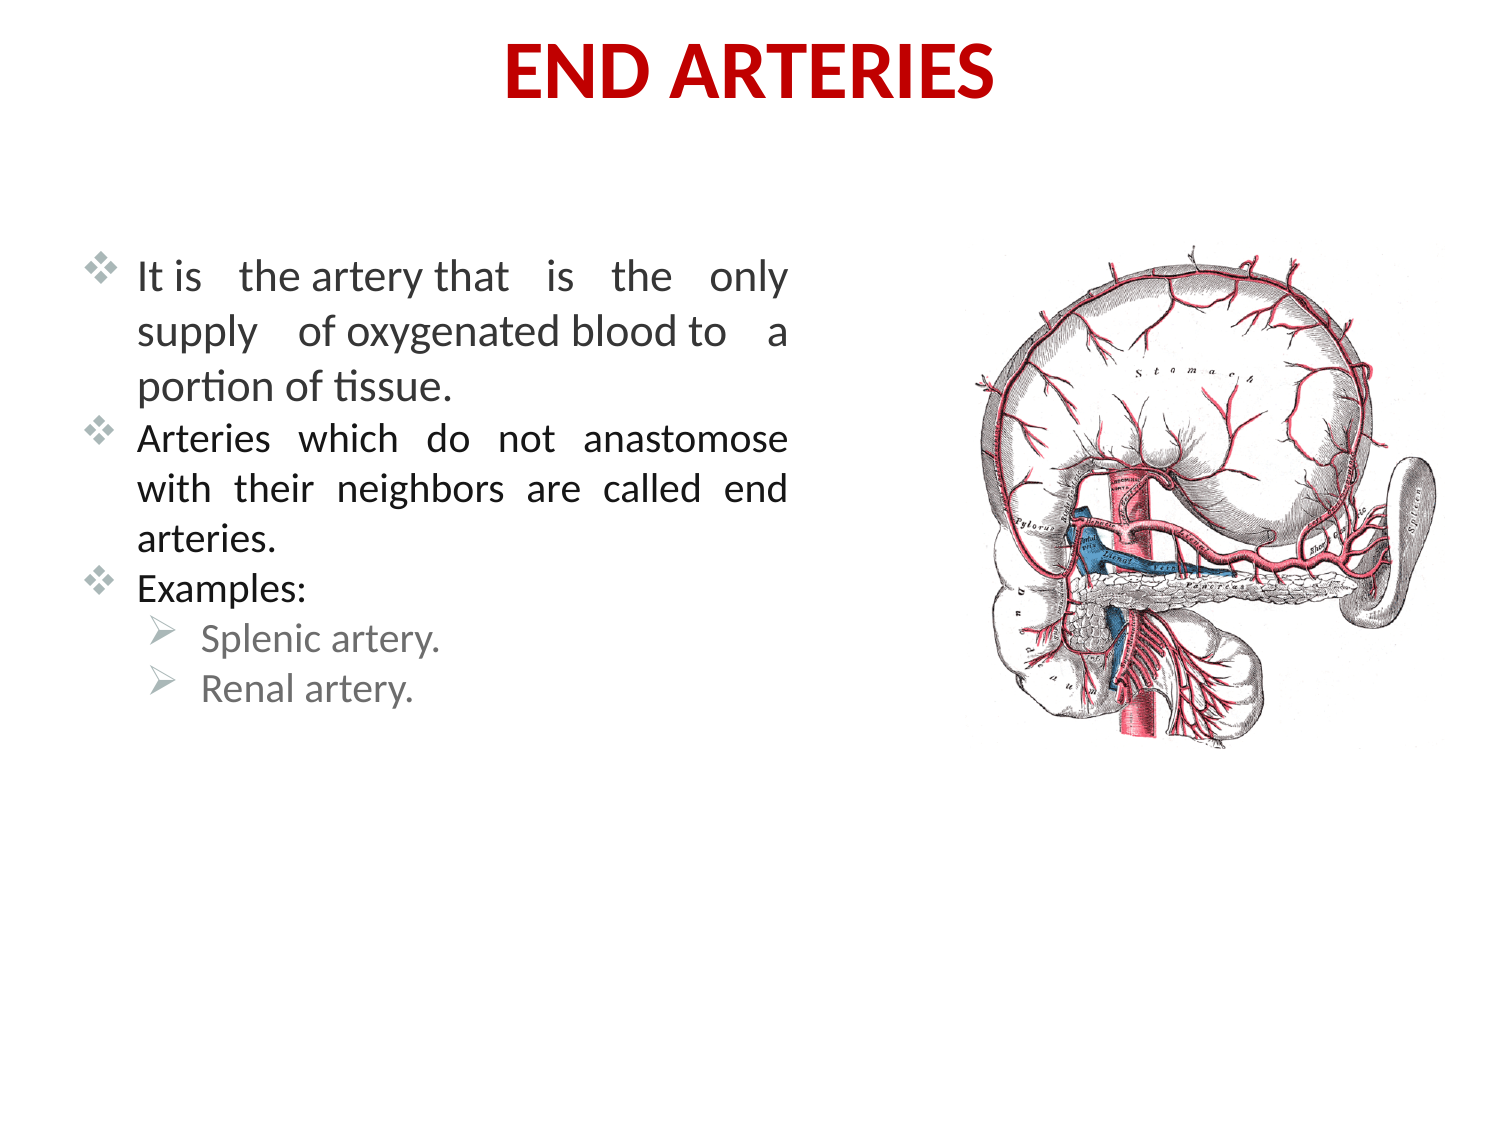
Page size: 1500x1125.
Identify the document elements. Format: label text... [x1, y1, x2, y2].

list It is the artery that is the only supply of oxygenated blood to a portion of tissue. Arteries which do not anastomose with their neighbors are called end arteries. Examples: Splenic artery. Renal artery. [0, 238, 805, 1019]
picture [965, 237, 1446, 749]
text_box END ARTERIES [0, 8, 1500, 130]
